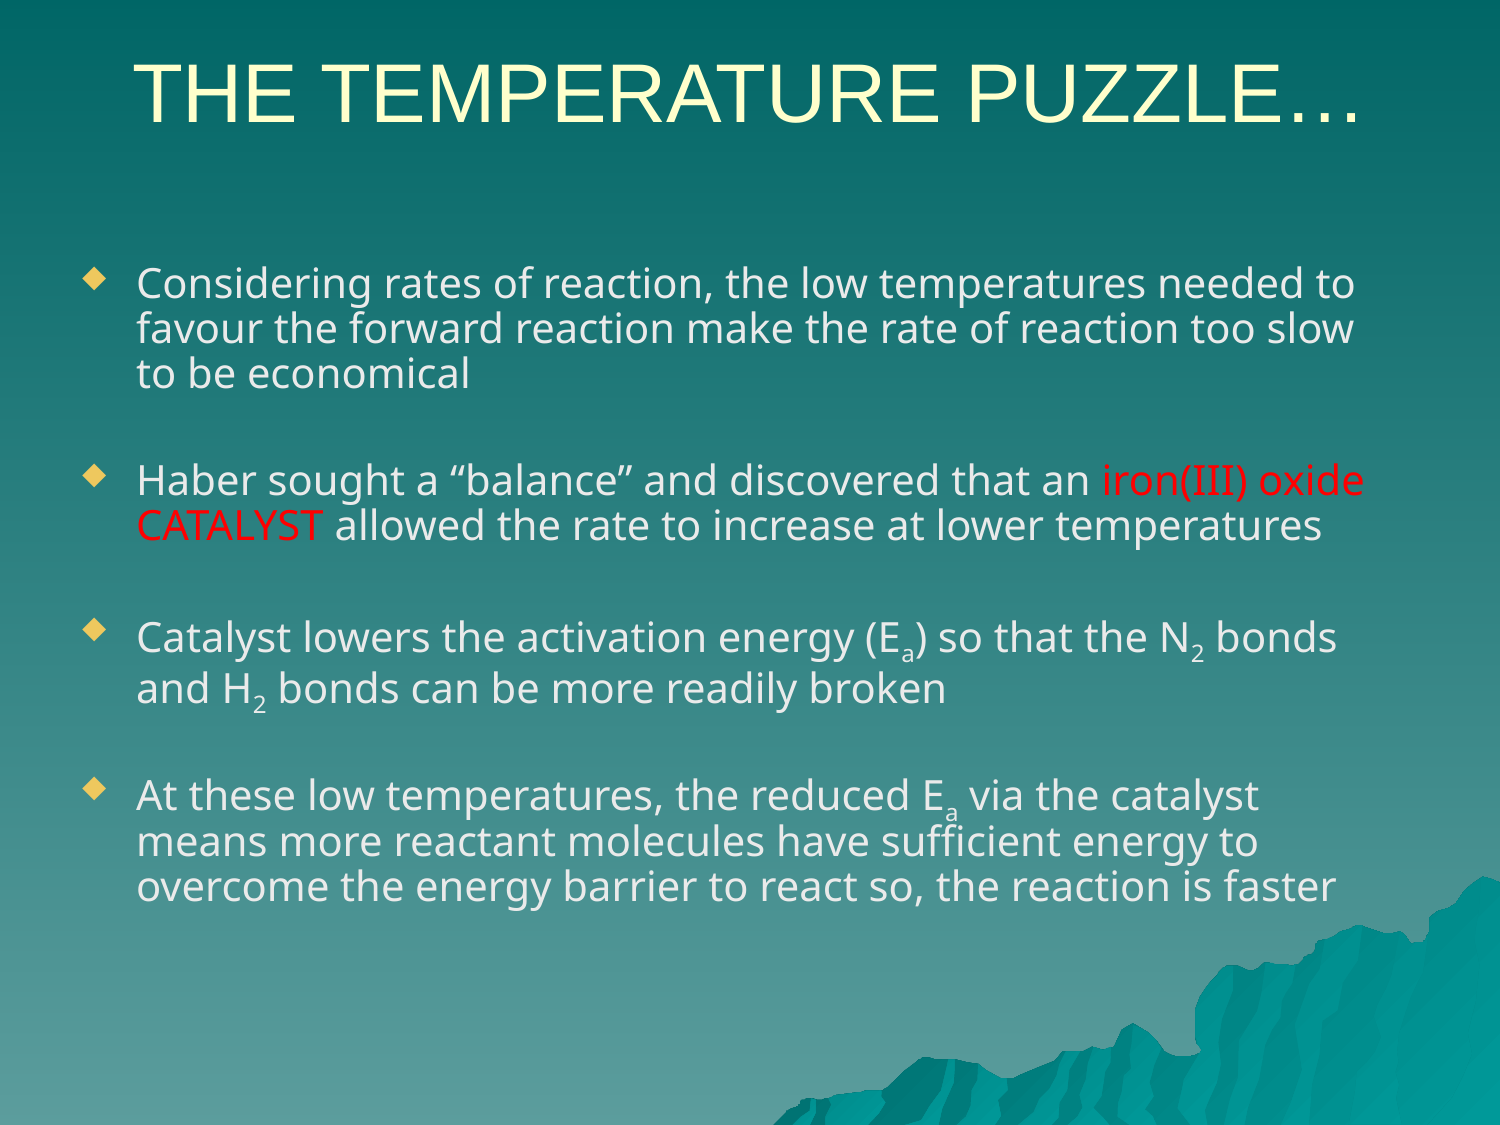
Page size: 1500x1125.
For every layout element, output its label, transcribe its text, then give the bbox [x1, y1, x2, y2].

title THE TEMPERATURE PUZZLE… [74, 45, 1426, 233]
list Considering rates of reaction, the low temperatures needed to favour the forward reaction make the rate of reaction too slow to be economical Haber sought a “balance” and discovered that an iron(III) oxide CATALYST allowed the rate to increase at lower temperatures Catalyst lowers the activation energy (Ea) so that the N2 bonds and H2 bonds can be more readily broken At these low temperatures, the reduced Ea via the catalyst means more reactant molecules have sufficient energy to overcome the energy barrier to react so, the reaction is faster [64, 255, 1416, 999]
